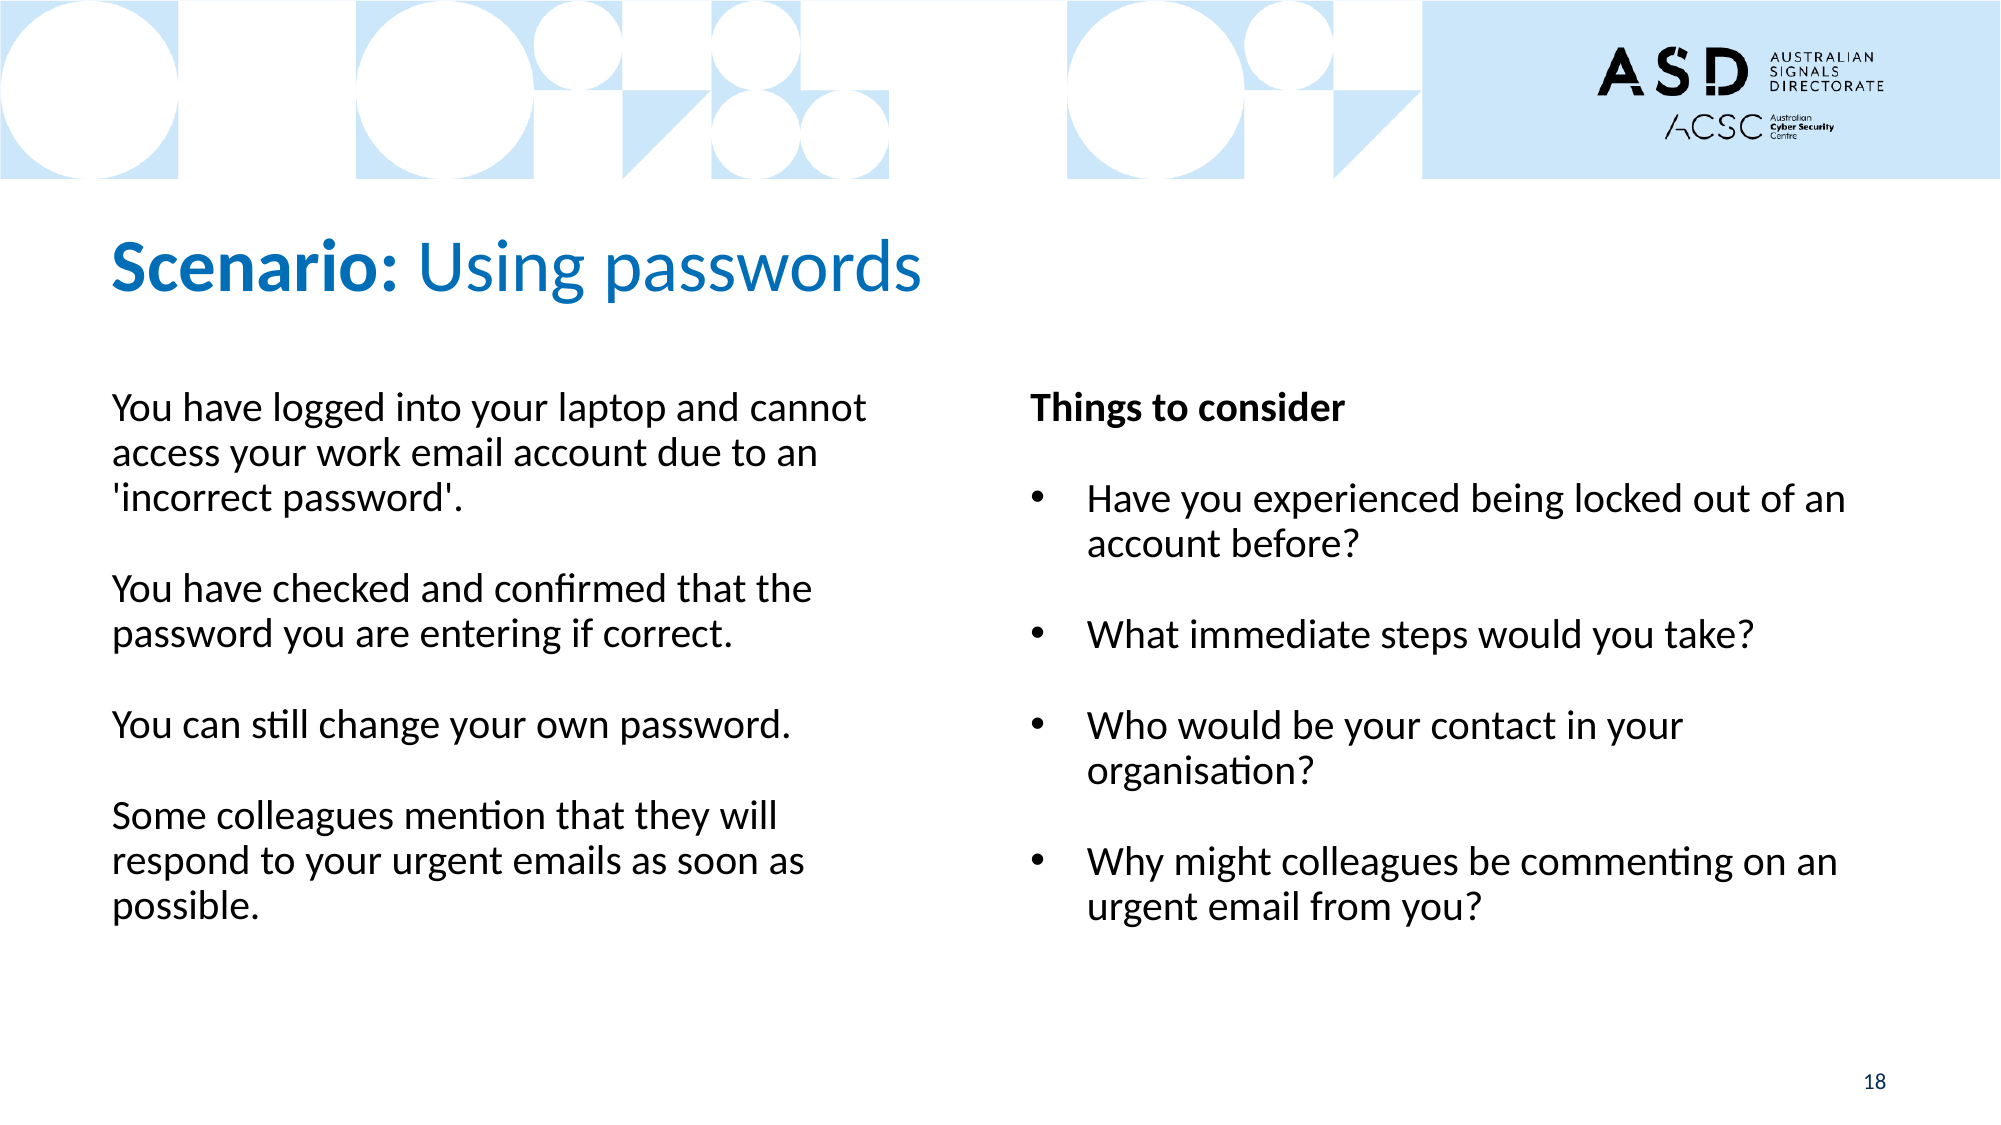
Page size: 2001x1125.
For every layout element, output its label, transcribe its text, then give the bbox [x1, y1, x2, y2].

list Things to consider Have you experienced being locked out of an account before? What immediate steps would you take? Who would be your contact in your organisation? Why might colleagues be commenting on an urgent email from you? [1015, 378, 1902, 1007]
picture [0, 0, 2001, 179]
list You have logged into your laptop and cannot access your work email account due to an 'incorrect password'. You have checked and confirmed that the password you are entering if correct. You can still change your own password. Some colleagues mention that they will respond to your urgent emails as soon as possible. [96, 378, 940, 1007]
title Scenario: Using passwords [96, 207, 1902, 328]
slide_number 18 [1799, 1050, 1902, 1111]
